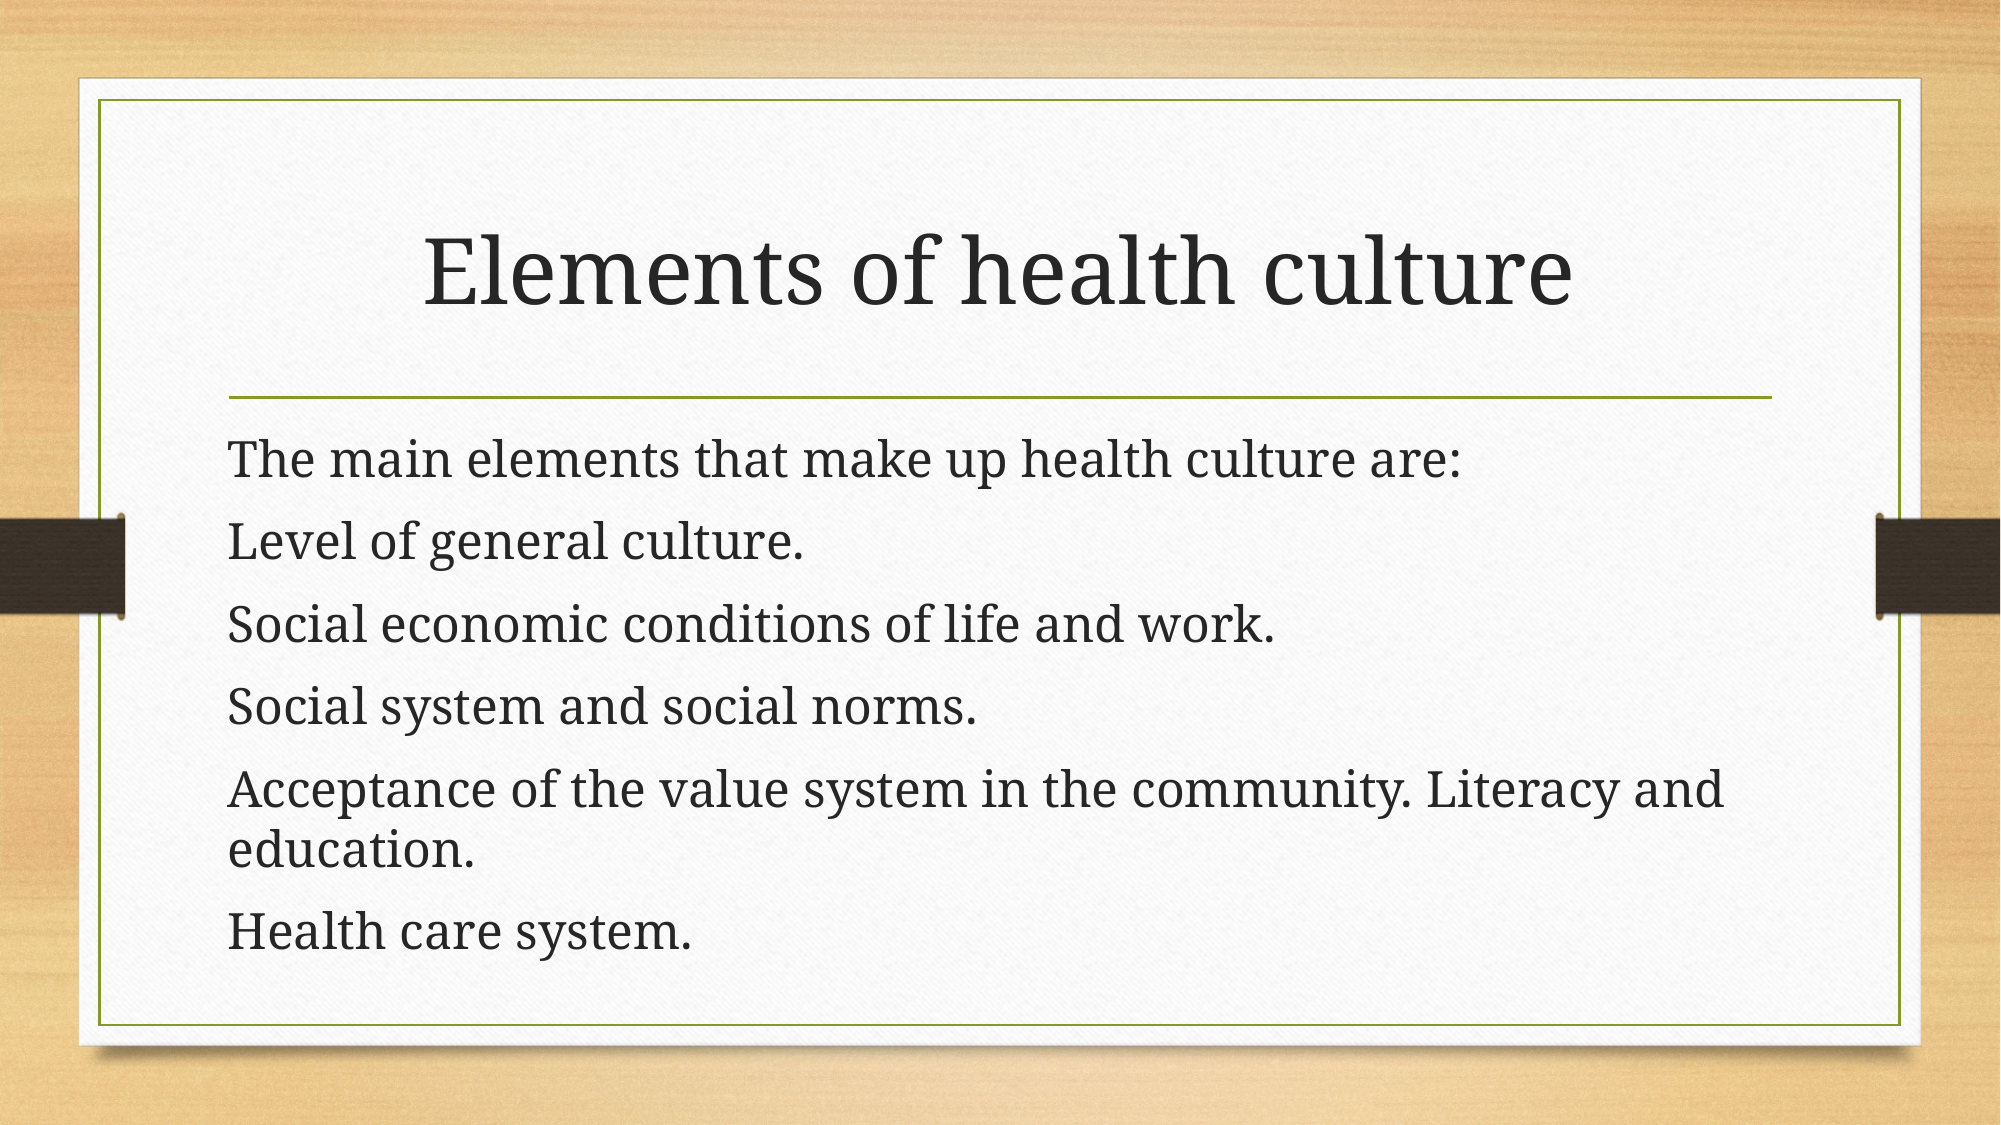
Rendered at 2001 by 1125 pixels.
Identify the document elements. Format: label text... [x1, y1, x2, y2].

list The main elements that make up health culture are: Level of general culture. Social economic conditions of life and work. Social system and social norms. Acceptance of the value system in the community. Literacy and education. Health care system. [212, 419, 1788, 964]
title Elements of health culture [212, 161, 1788, 375]
picture [0, 0, 2001, 1125]
